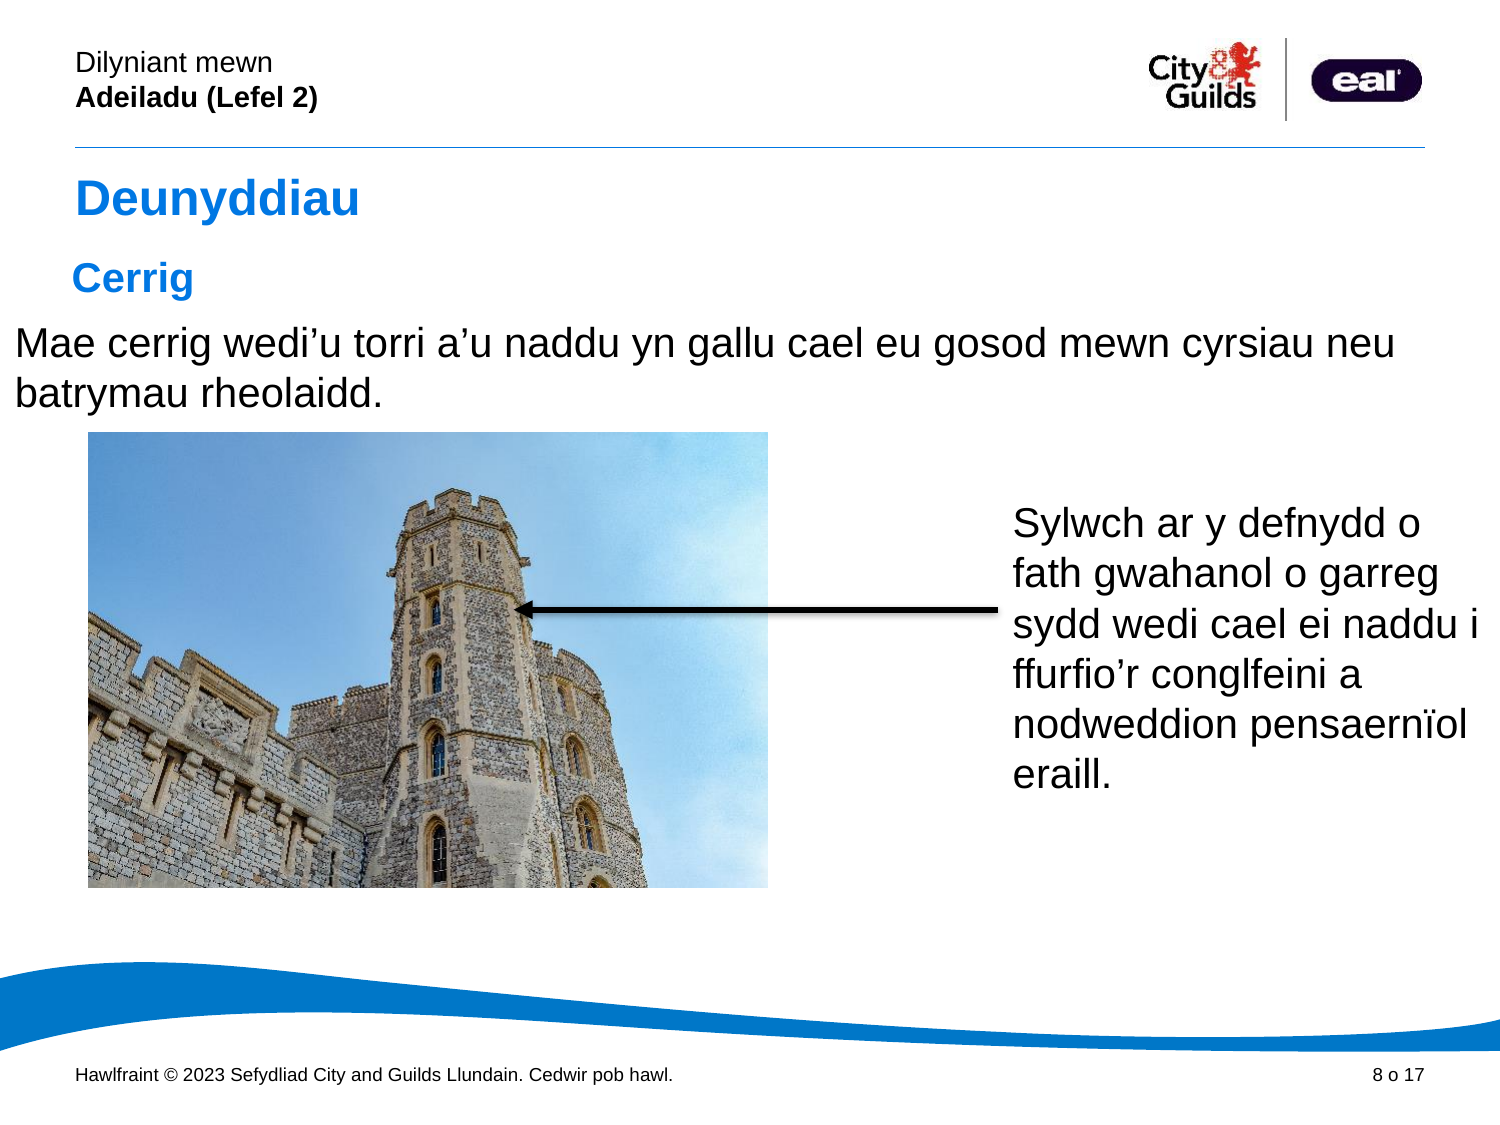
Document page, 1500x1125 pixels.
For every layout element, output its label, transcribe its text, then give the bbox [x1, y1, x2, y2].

text_box Sylwch ar y defnydd o fath gwahanol o garreg sydd wedi cael ei naddu i ffurfio’r conglfeini a nodweddion pensaernïol eraill. [997, 488, 1500, 804]
text_box Cerrig [56, 243, 707, 308]
title Deunyddiau [74, 165, 1426, 229]
text_box Mae cerrig wedi’u torri a’u naddu yn gallu cael eu gosod mewn cyrsiau neu batrymau rheolaidd. [0, 308, 1500, 424]
picture [1149, 38, 1422, 121]
picture [88, 432, 769, 888]
